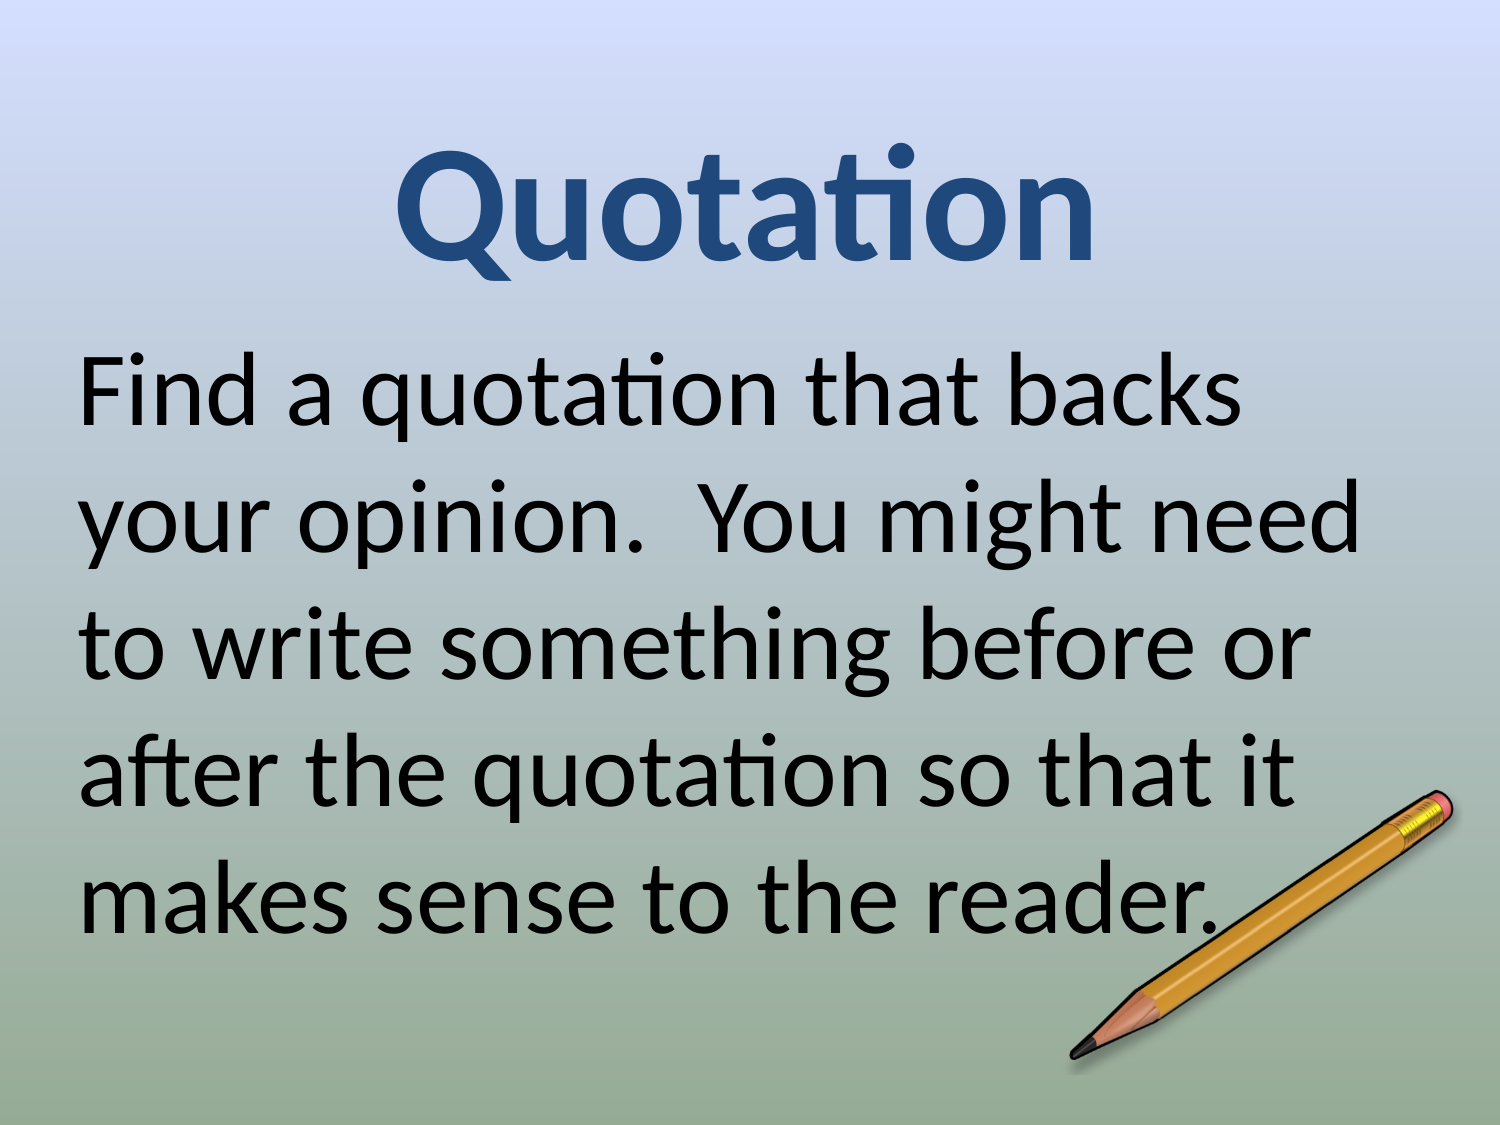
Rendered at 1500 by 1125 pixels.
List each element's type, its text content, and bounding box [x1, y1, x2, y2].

title Quotation [72, 99, 1423, 288]
picture [1062, 787, 1464, 1076]
list Find a quotation that backs your opinion. You might need to write something before or after the quotation so that it makes sense to the reader. [62, 312, 1425, 1050]
